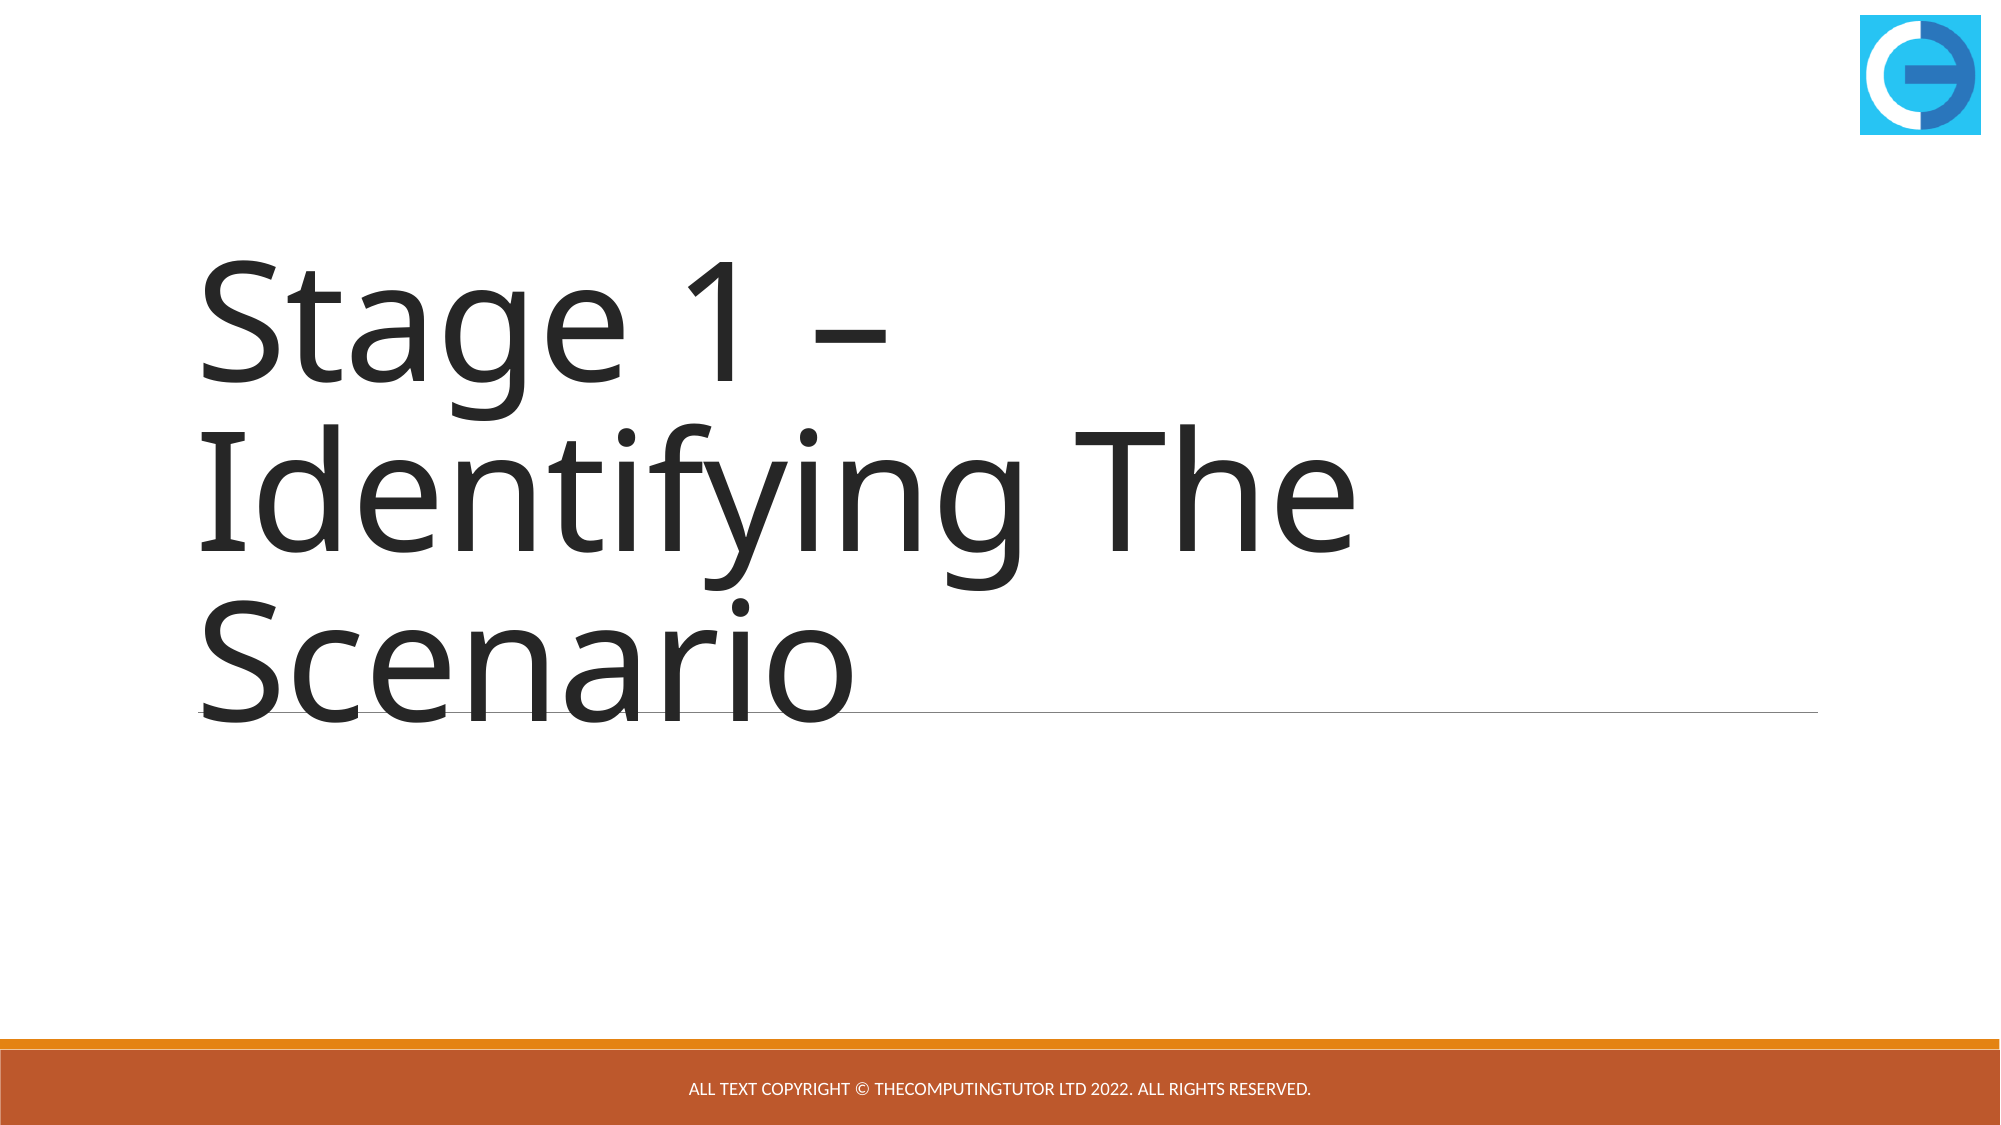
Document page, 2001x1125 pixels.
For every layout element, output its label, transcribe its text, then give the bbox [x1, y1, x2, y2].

picture [1860, 15, 1982, 136]
subtitle ©TheComputingTutor [180, 857, 1831, 1045]
footer All text copyright © TheComputingTutor Ltd 2022. All rights Reserved. [604, 1059, 1396, 1120]
title Stage 1 – Identifying The Scenario [180, 124, 1830, 763]
